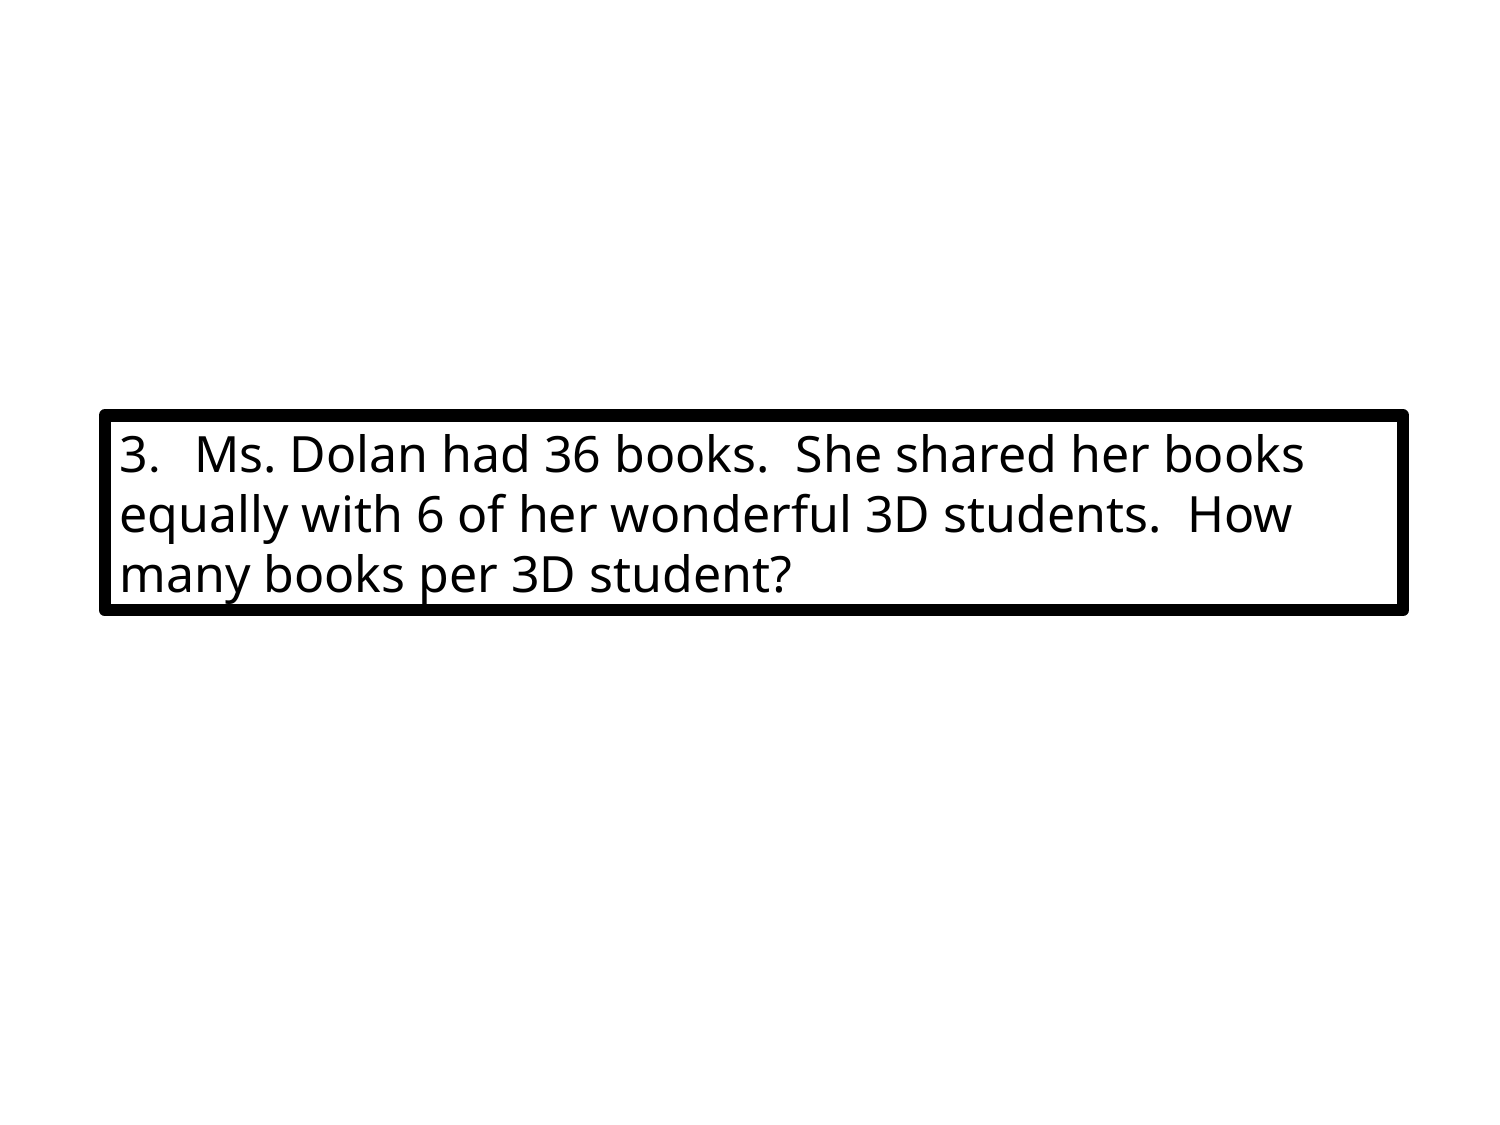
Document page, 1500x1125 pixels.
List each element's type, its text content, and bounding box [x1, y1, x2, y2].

text_box 3. Ms. Dolan had 36 books. She shared her books equally with 6 of her wonderful 3D students. How many books per 3D student? [103, 413, 1405, 612]
